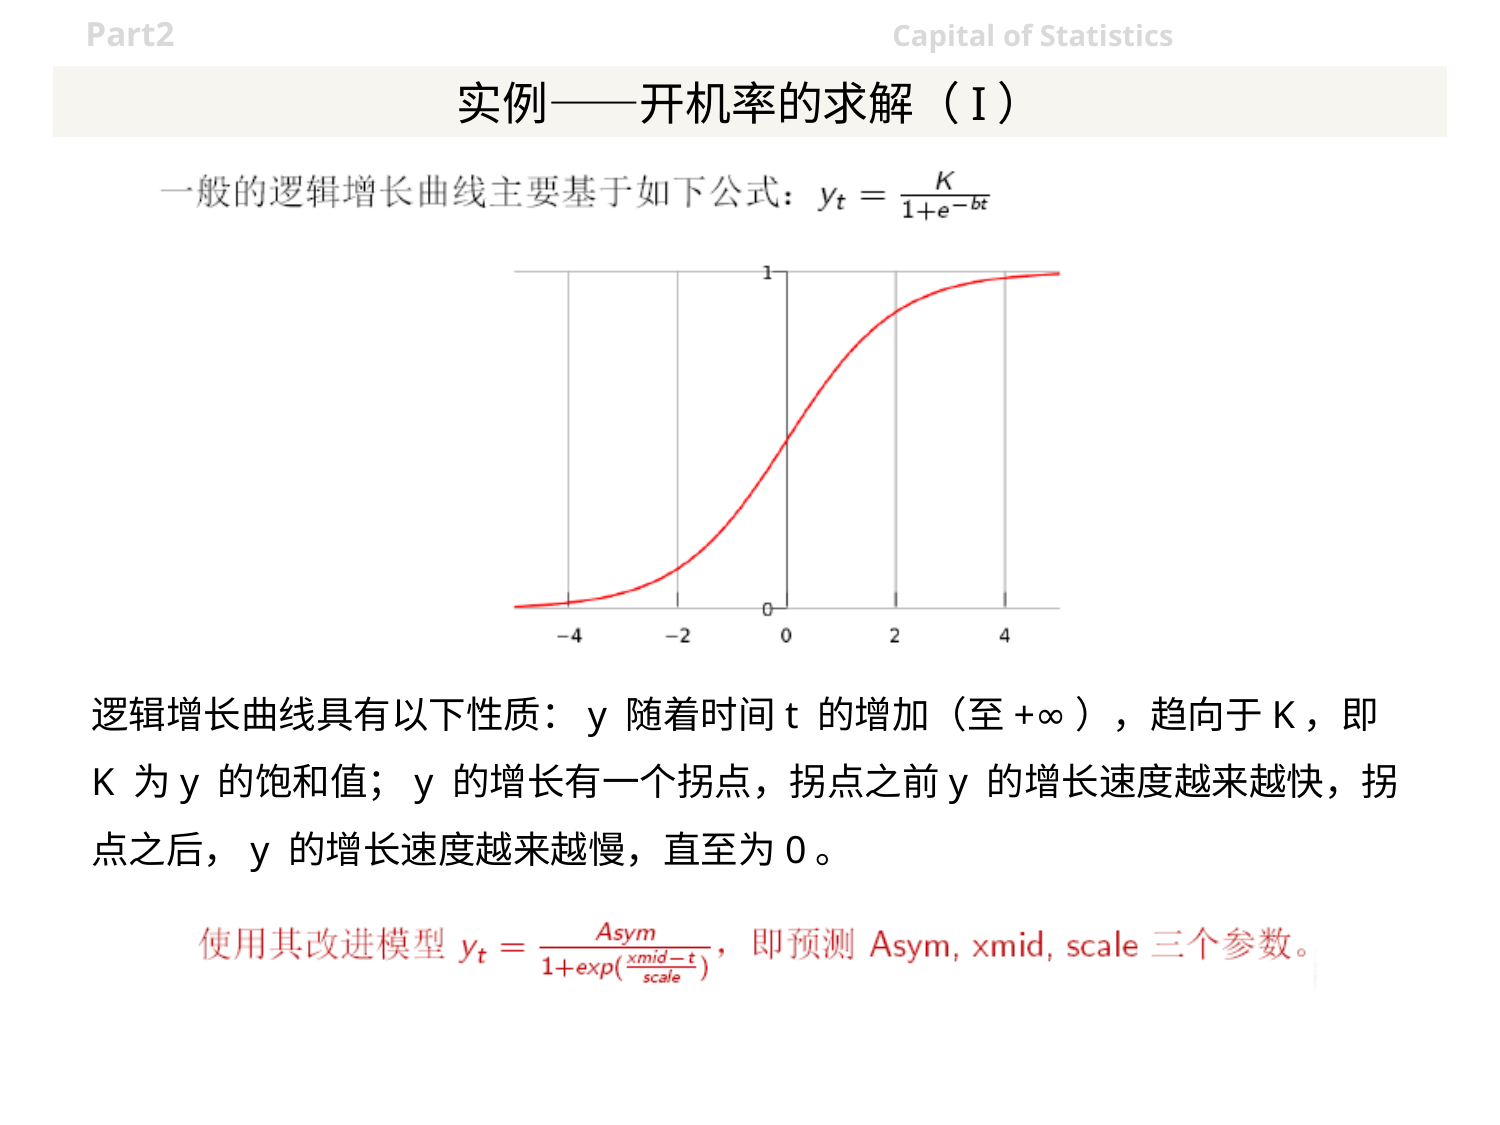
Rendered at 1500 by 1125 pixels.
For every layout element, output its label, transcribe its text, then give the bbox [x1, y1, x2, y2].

text_box 逻辑增长曲线具有以下性质：y 随着时间t 的增加（至+∞），趋向于K，即K 为y 的饱和值；y 的增长有一个拐点，拐点之前y 的增长速度越来越快，拐点之后，y 的增长速度越来越慢，直至为0。 [76, 660, 1424, 879]
picture [194, 903, 1318, 991]
title 实例——开机率的求解（I） [53, 66, 1447, 138]
picture [147, 160, 1210, 662]
